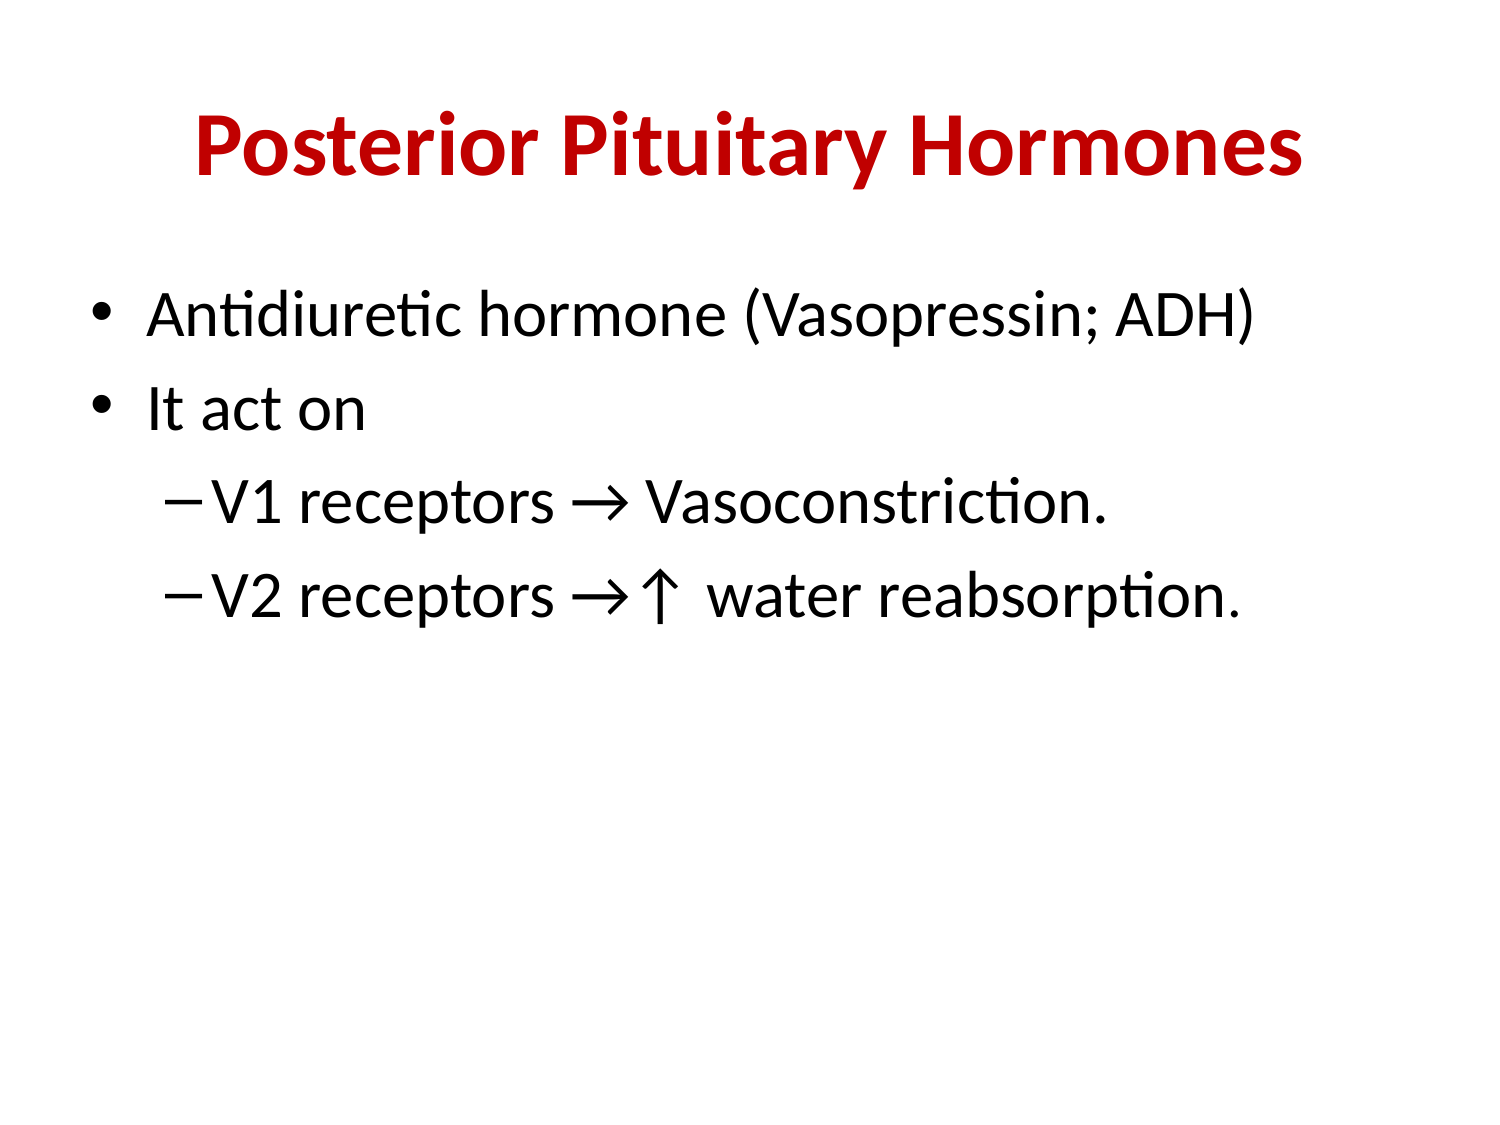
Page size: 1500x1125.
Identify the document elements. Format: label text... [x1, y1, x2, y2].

title Posterior Pituitary Hormones [75, 45, 1425, 233]
list Antidiuretic hormone (Vasopressin; ADH) It act on V1 receptors → Vasoconstriction. V2 receptors →↑ water reabsorption. [75, 262, 1463, 1005]
